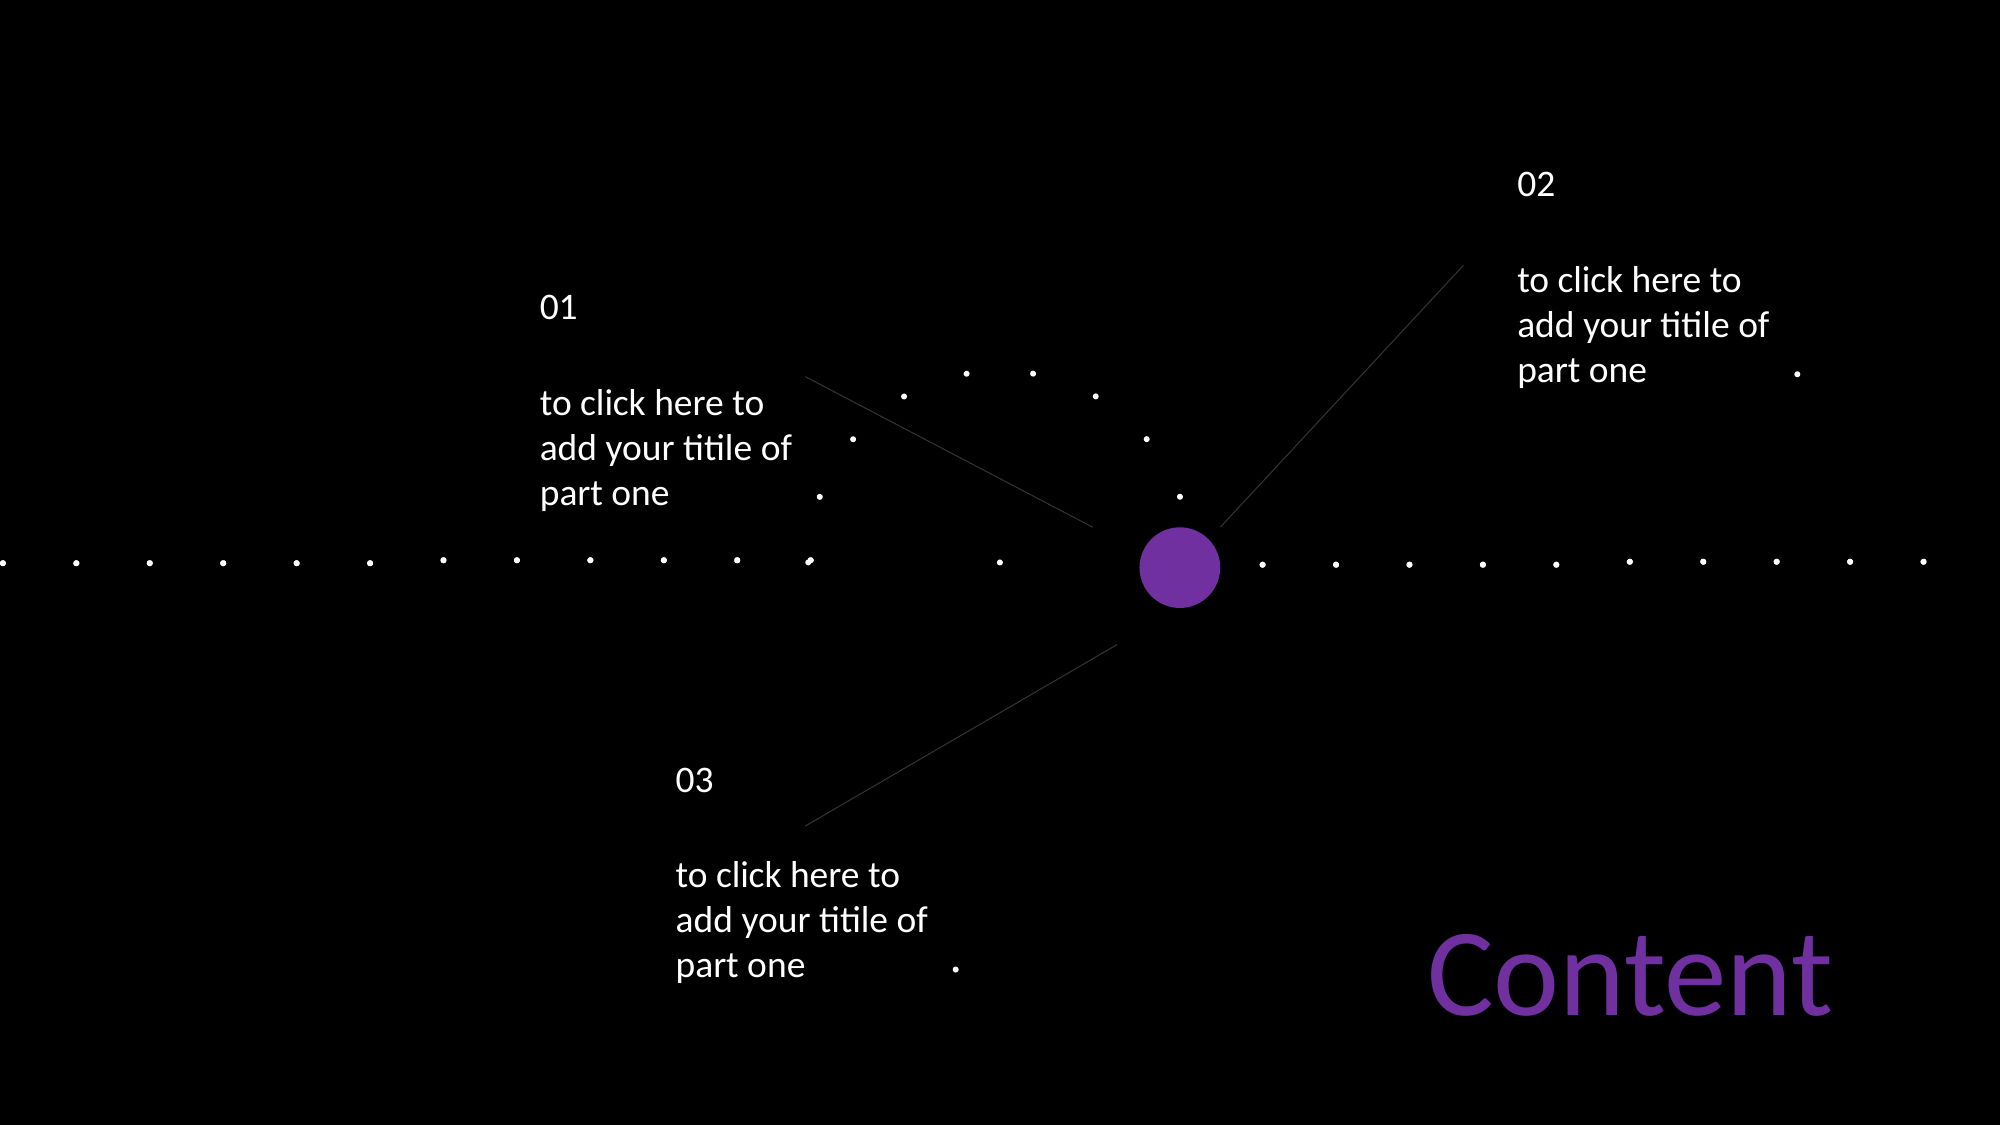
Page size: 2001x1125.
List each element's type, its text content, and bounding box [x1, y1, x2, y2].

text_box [805, 644, 1118, 826]
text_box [0, 557, 814, 567]
text_box [962, 369, 971, 376]
text_box [1142, 435, 1151, 444]
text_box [660, 747, 959, 995]
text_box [1220, 265, 1464, 528]
text_box [1093, 392, 1100, 401]
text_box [525, 274, 823, 523]
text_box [805, 376, 1093, 528]
text_box [995, 558, 1004, 567]
text_box [1029, 369, 1038, 376]
text_box [1138, 526, 1222, 610]
text_box [1175, 492, 1185, 501]
text_box Content [1412, 883, 1898, 1048]
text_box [1502, 152, 1801, 400]
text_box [1186, 558, 1927, 568]
